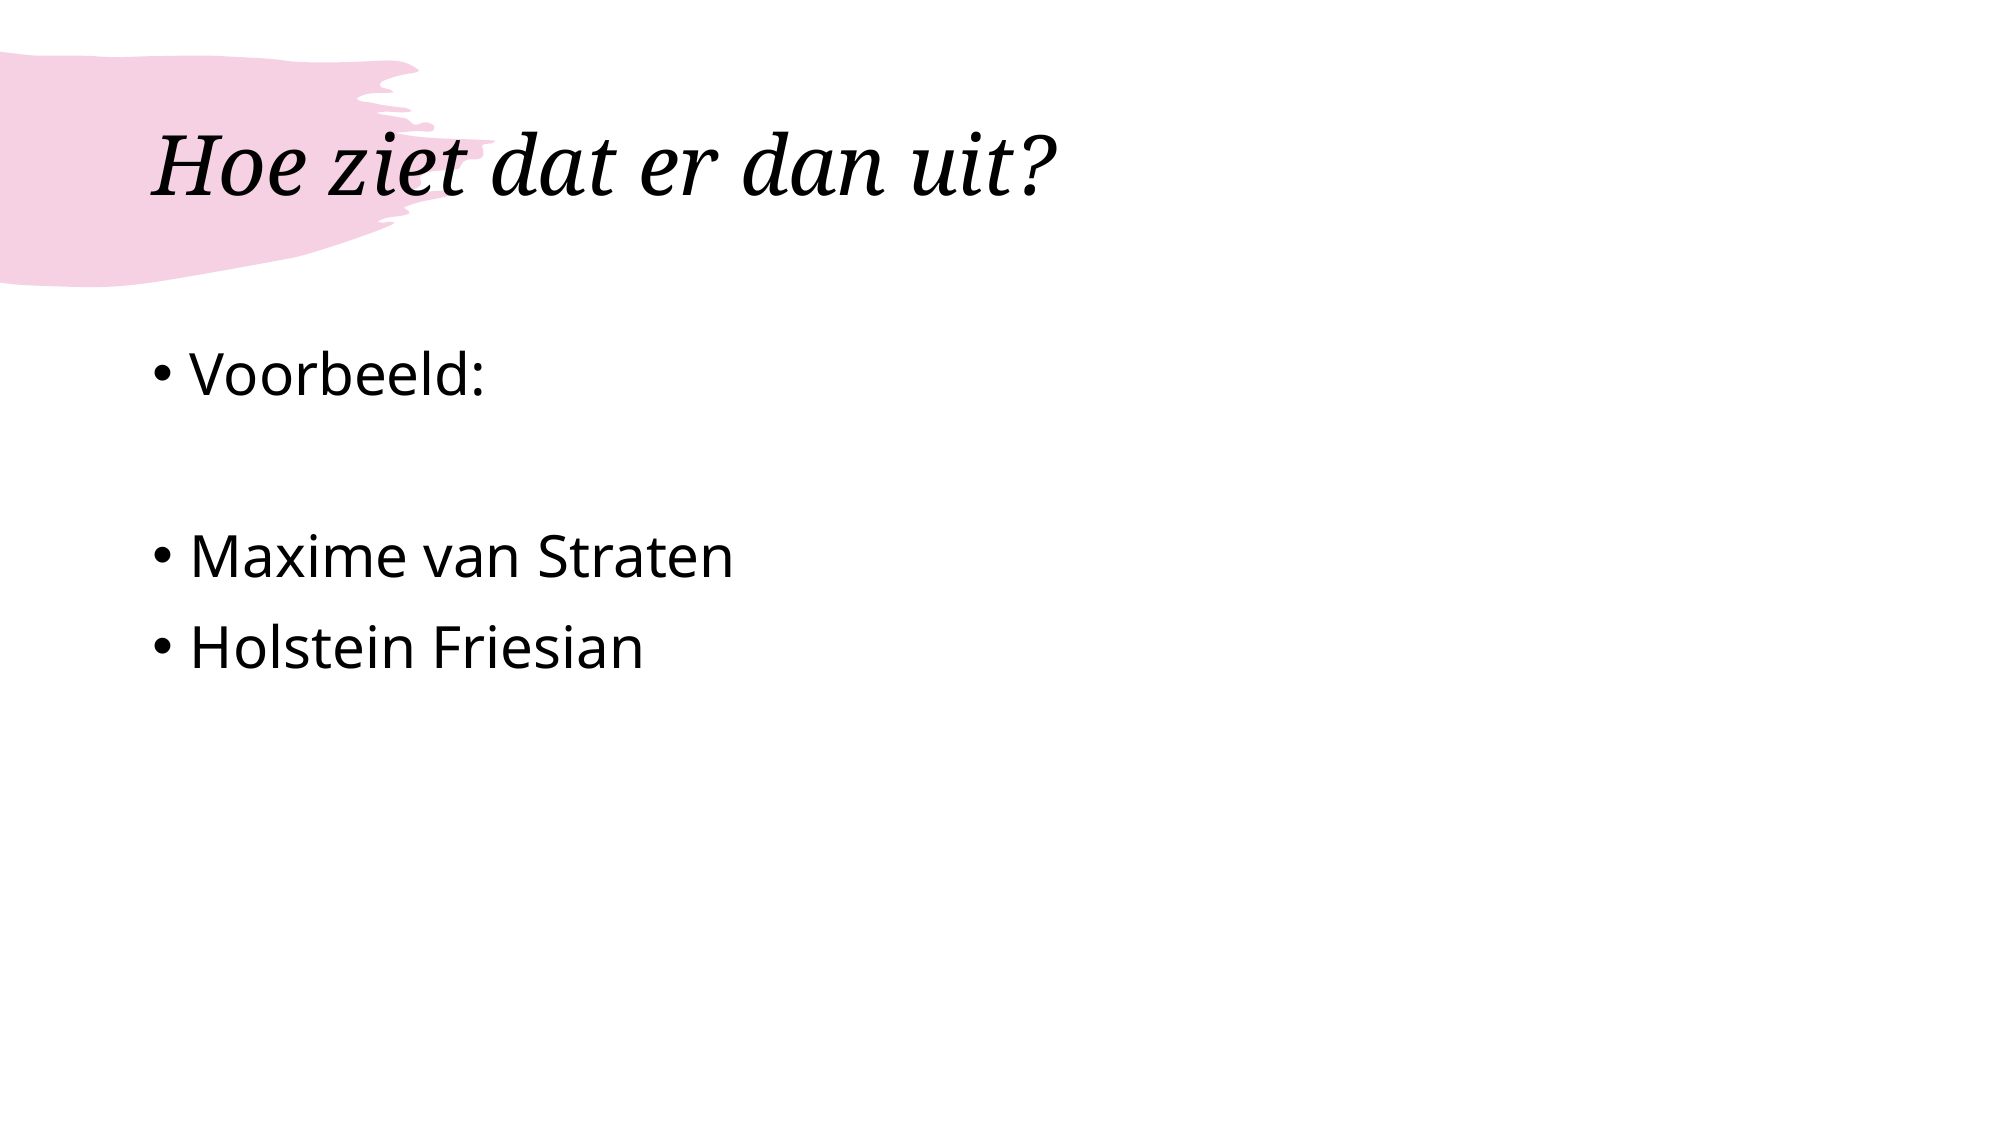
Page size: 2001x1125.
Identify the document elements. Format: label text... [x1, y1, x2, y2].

title Hoe ziet dat er dan uit? [137, 59, 1863, 278]
list Voorbeeld: Maxime van Straten Holstein Friesian [137, 329, 1863, 1013]
